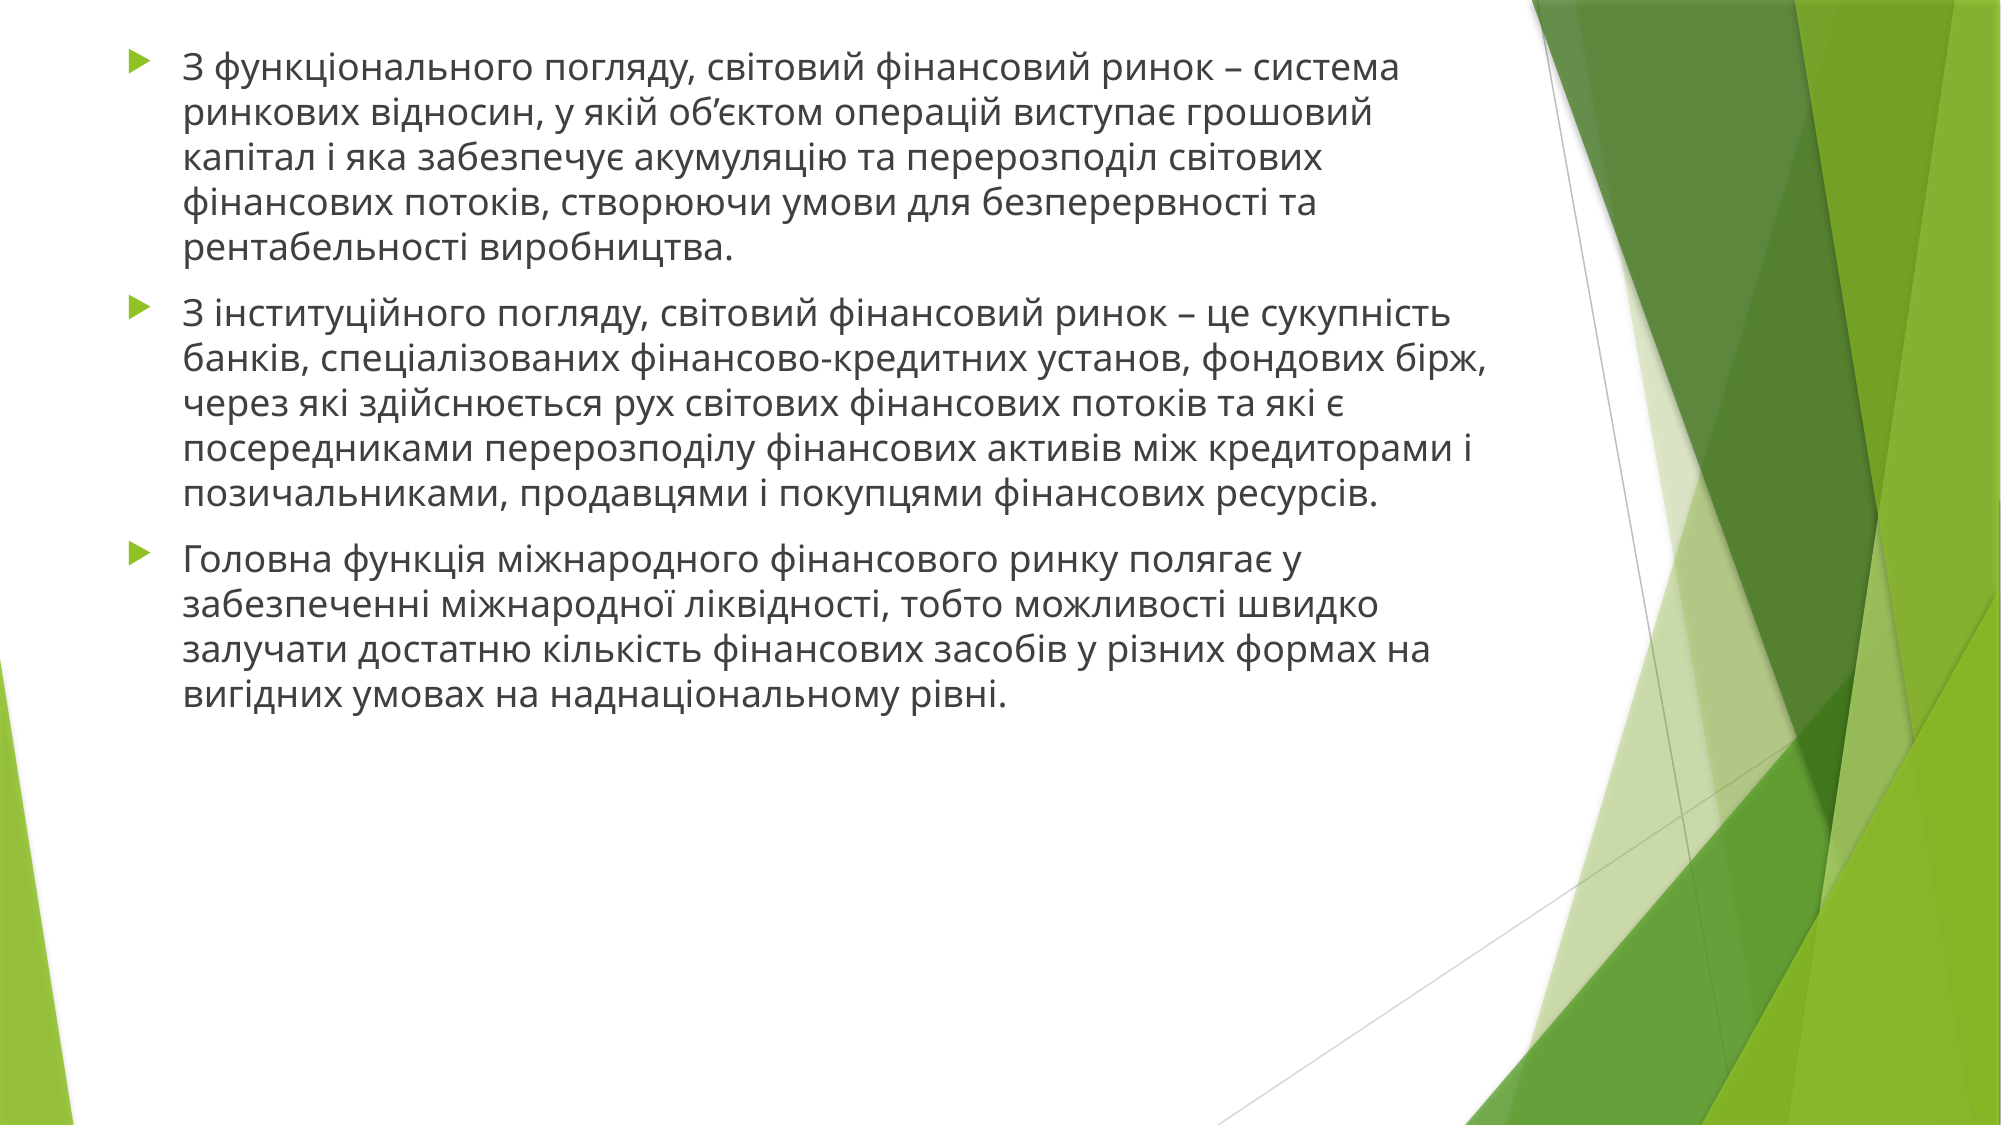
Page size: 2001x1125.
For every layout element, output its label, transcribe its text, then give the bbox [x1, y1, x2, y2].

list З функціонального погляду, світовий фінансовий ринок – система ринкових відносин, у якій об’єктом операцій виступає грошовий капітал і яка забезпечує акумуляцію та перерозподіл світових фінансових потоків, створюючи умови для безперервності та рентабельності виробництва. З інституційного погляду, світовий фінансовий ринок – це сукупність банків, спеціалізованих фінансово-кредитних установ, фондових бірж, через які здійснюється рух світових фінансових потоків та які є посередниками перерозподілу фінансових активів між кредиторами і позичальниками, продавцями і покупцями фінансових ресурсів. Головна функція міжнародного фінансового ринку полягає у забезпеченні міжнародної ліквідності, тобто можливості швидко залучати достатню кількість фінансових засобів у різних формах на вигідних умовах на наднаціональному рівні. [111, 35, 1522, 1050]
